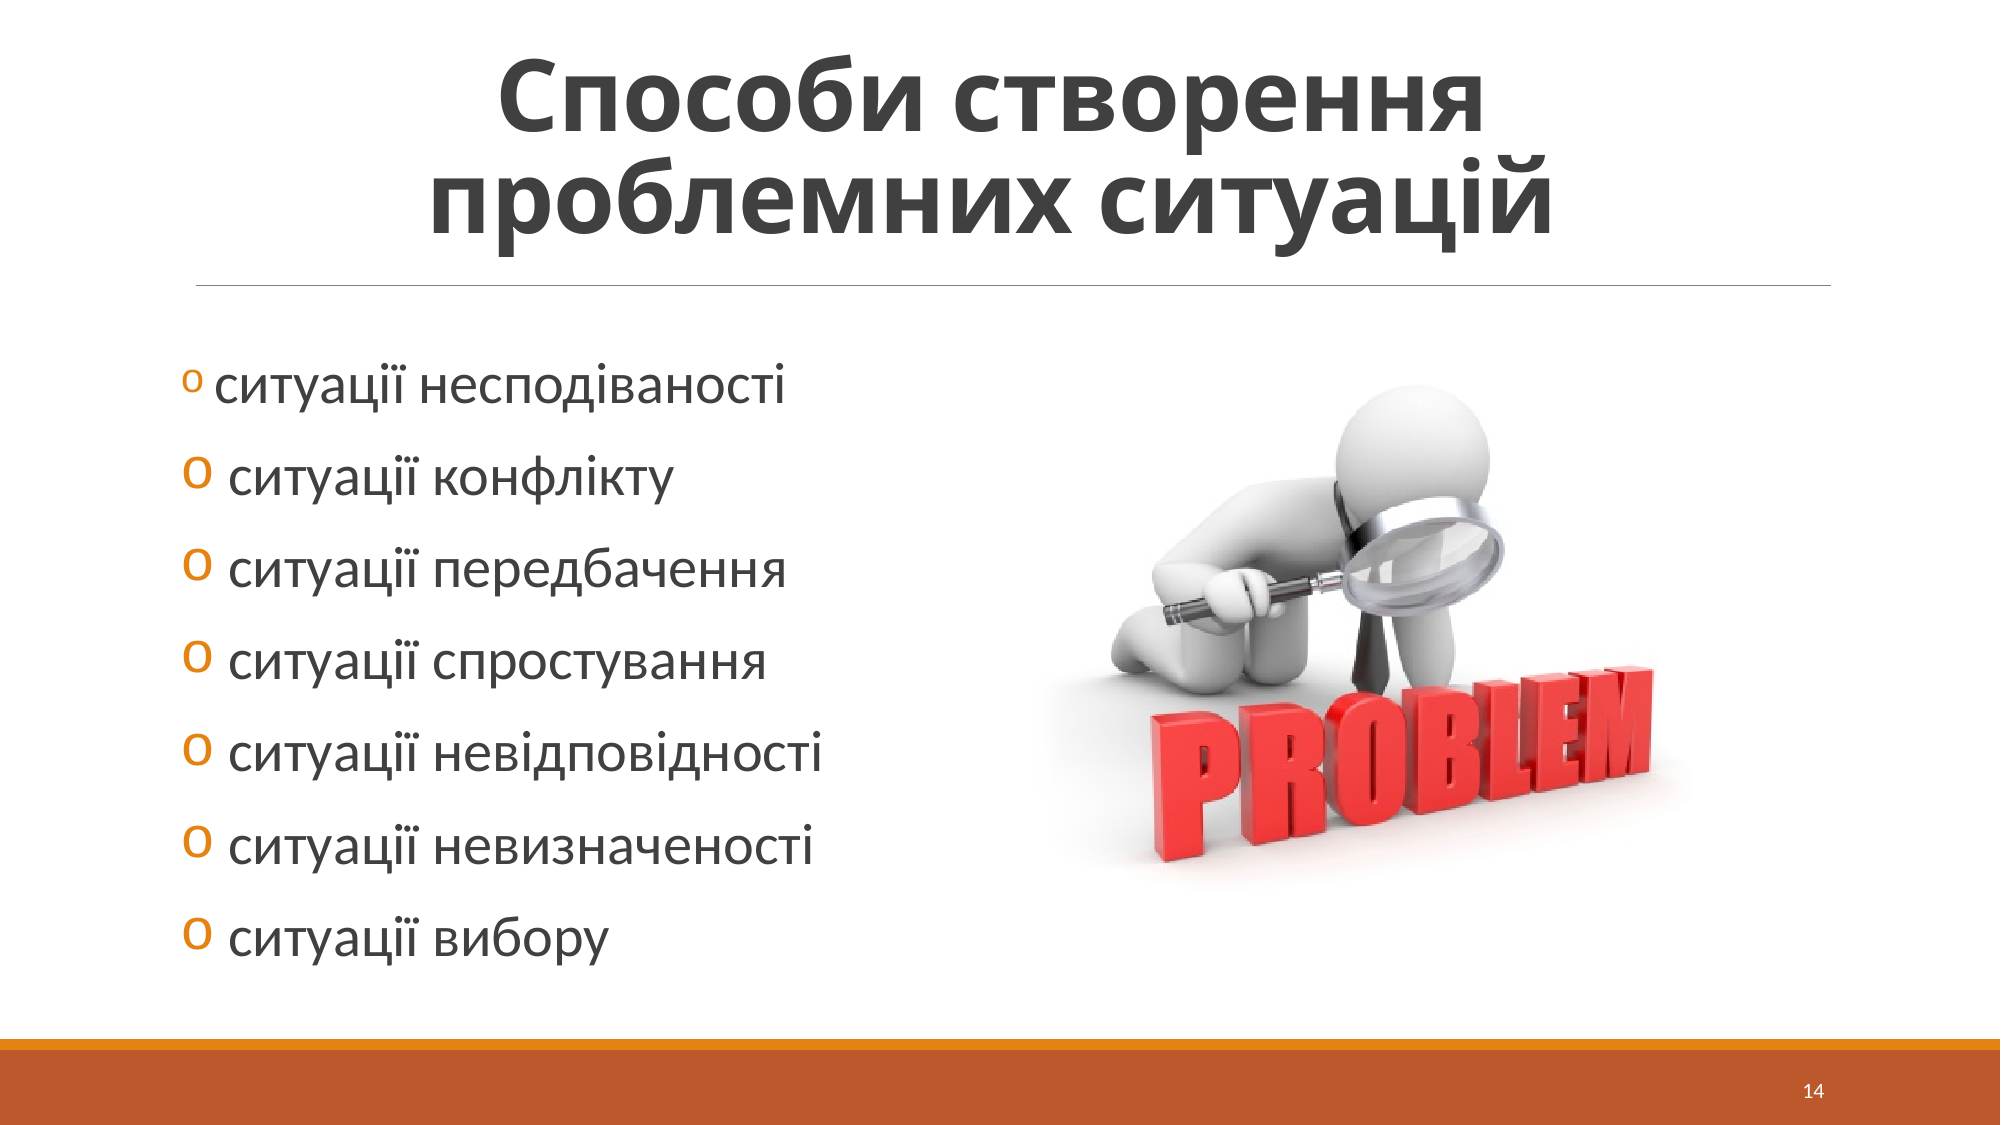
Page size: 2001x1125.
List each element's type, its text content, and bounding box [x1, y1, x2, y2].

title Способи створення проблемних ситуацій [180, 23, 1830, 262]
list ситуації несподіваності ситуації конфлікту ситуації передбачення ситуації спростування ситуації невідповідності ситуації невизначеності ситуації вибору [180, 345, 1830, 1006]
slide_number 14 [1624, 1059, 1840, 1120]
picture [1032, 319, 1726, 927]
